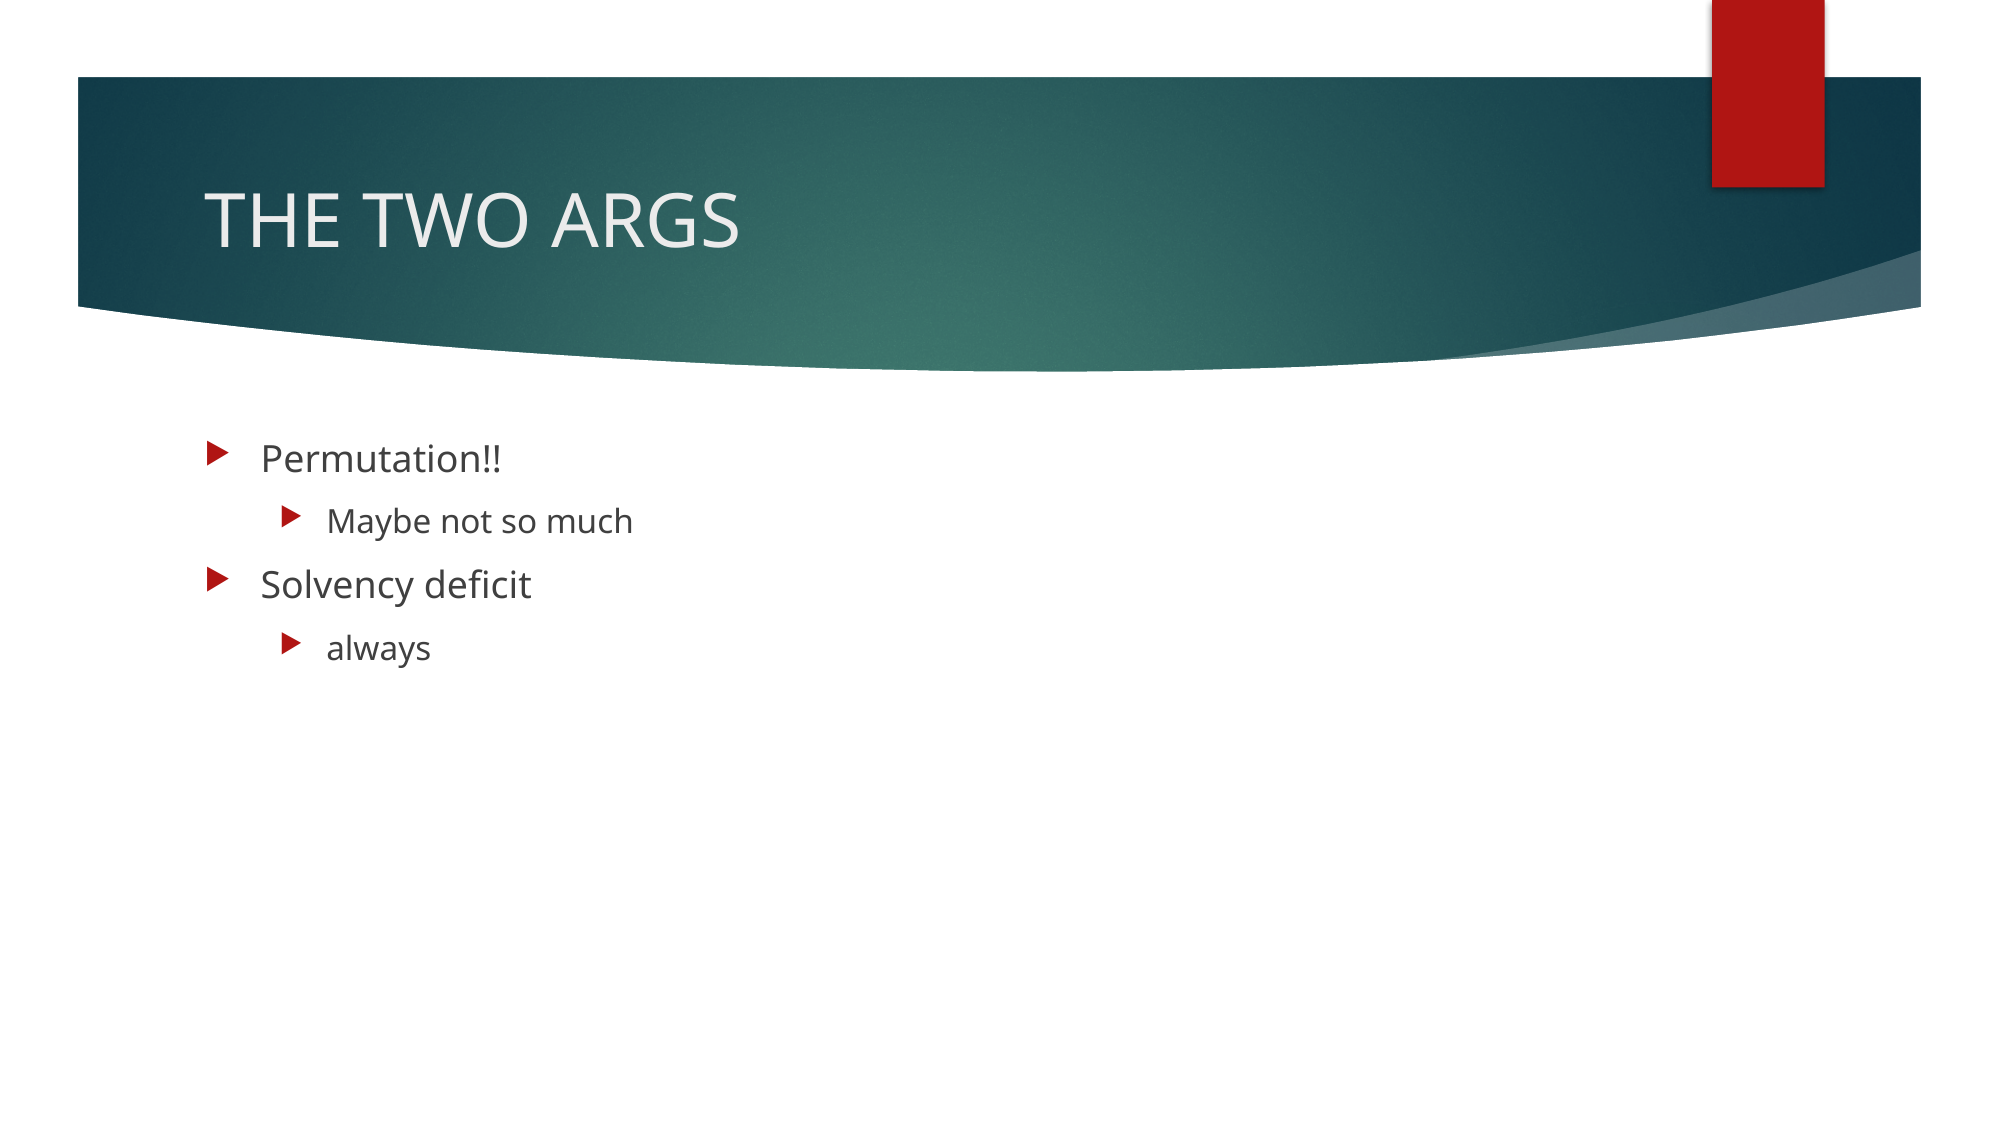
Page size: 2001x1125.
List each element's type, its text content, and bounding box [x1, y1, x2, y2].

list Permutation!! Maybe not so much Solvency deficit always [189, 427, 1638, 988]
title THE TWO ARGS [189, 159, 1638, 276]
